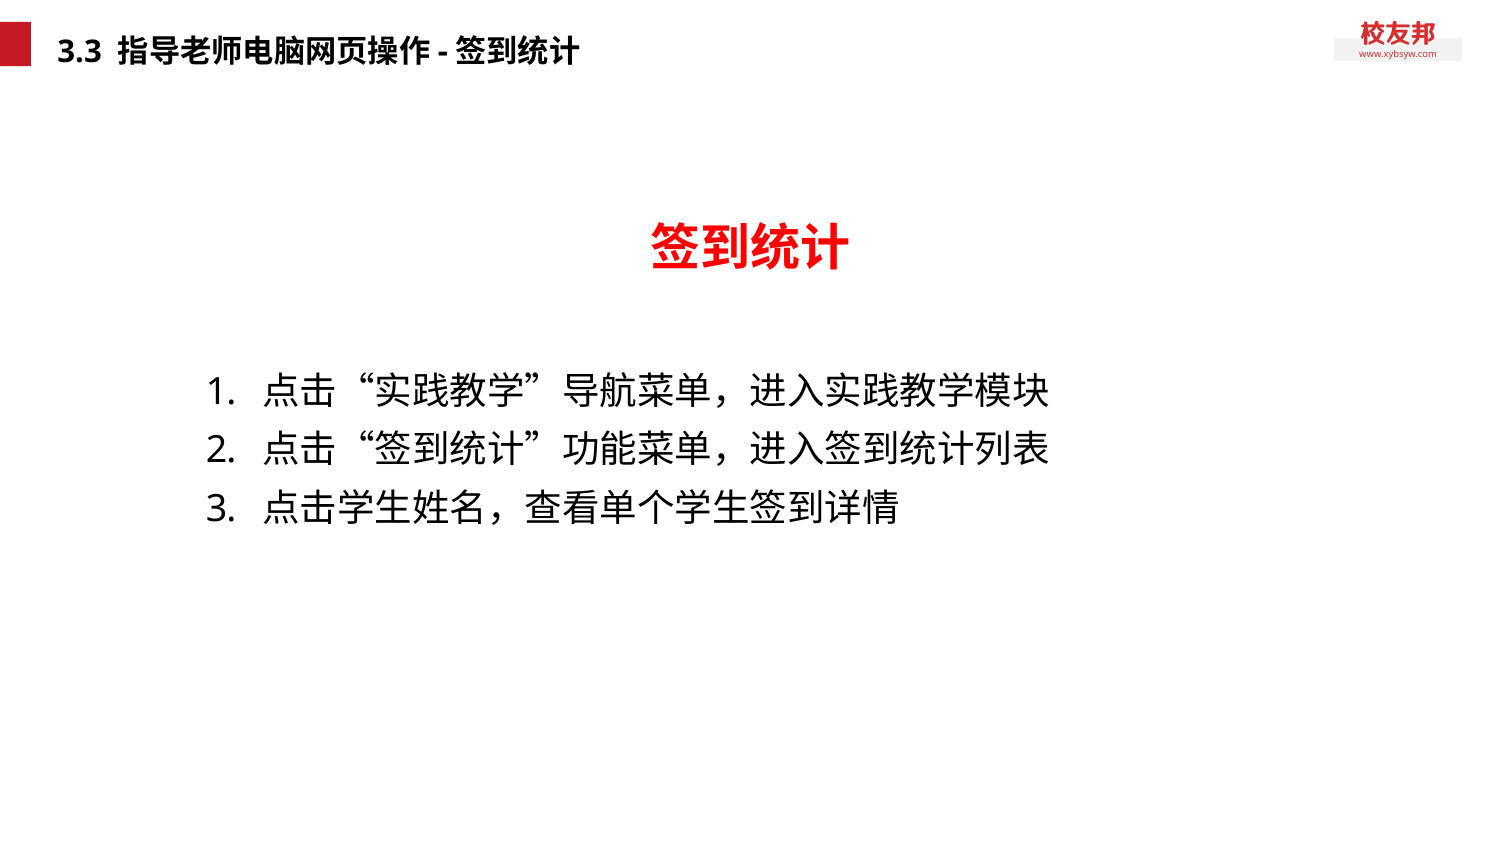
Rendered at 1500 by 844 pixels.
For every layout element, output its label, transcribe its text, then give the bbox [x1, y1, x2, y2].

title 3.3 指导老师电脑网页操作-签到统计 [42, 11, 939, 77]
picture [1361, 21, 1435, 45]
text_box 签到统计 点击“实践教学”导航菜单，进入实践教学模块 点击“签到统计”功能菜单，进入签到统计列表 点击学生姓名，查看单个学生签到详情 [191, 190, 1309, 537]
